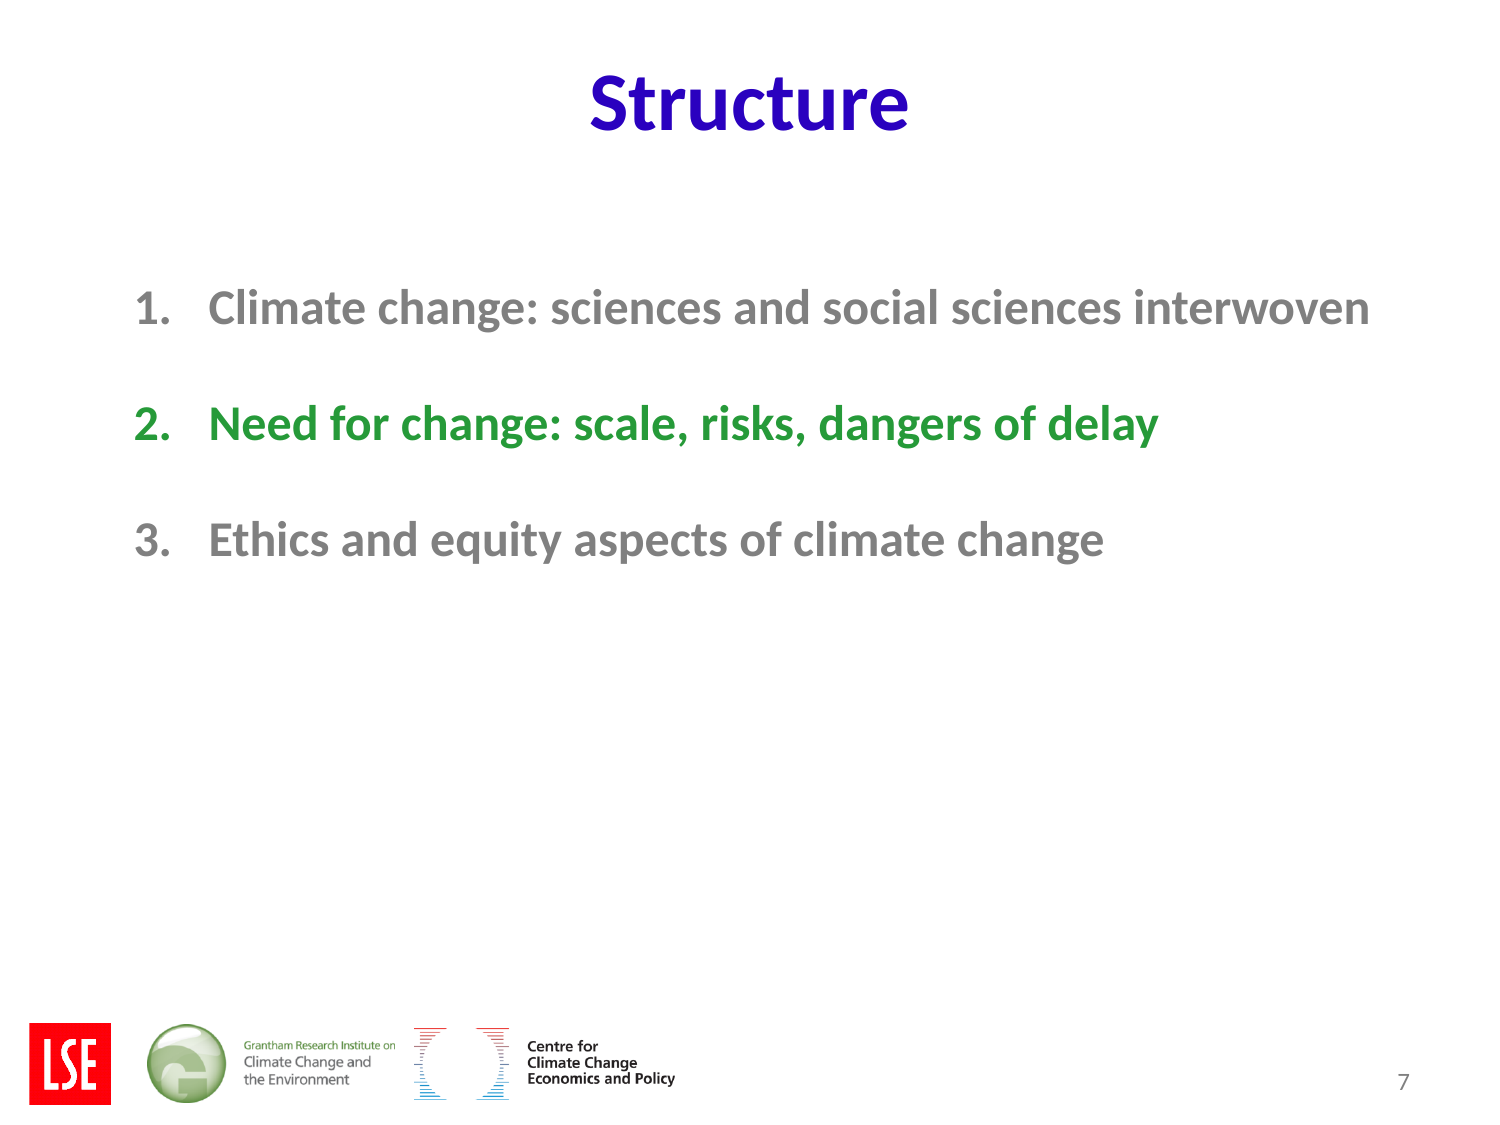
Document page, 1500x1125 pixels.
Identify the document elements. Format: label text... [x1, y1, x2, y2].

picture [414, 1028, 675, 1100]
picture [147, 1024, 395, 1103]
text_box Climate change: sciences and social sciences interwoven Need for change: scale, risks, dangers of delay Ethics and equity aspects of climate change [118, 278, 1430, 632]
title Structure [75, 45, 1425, 149]
